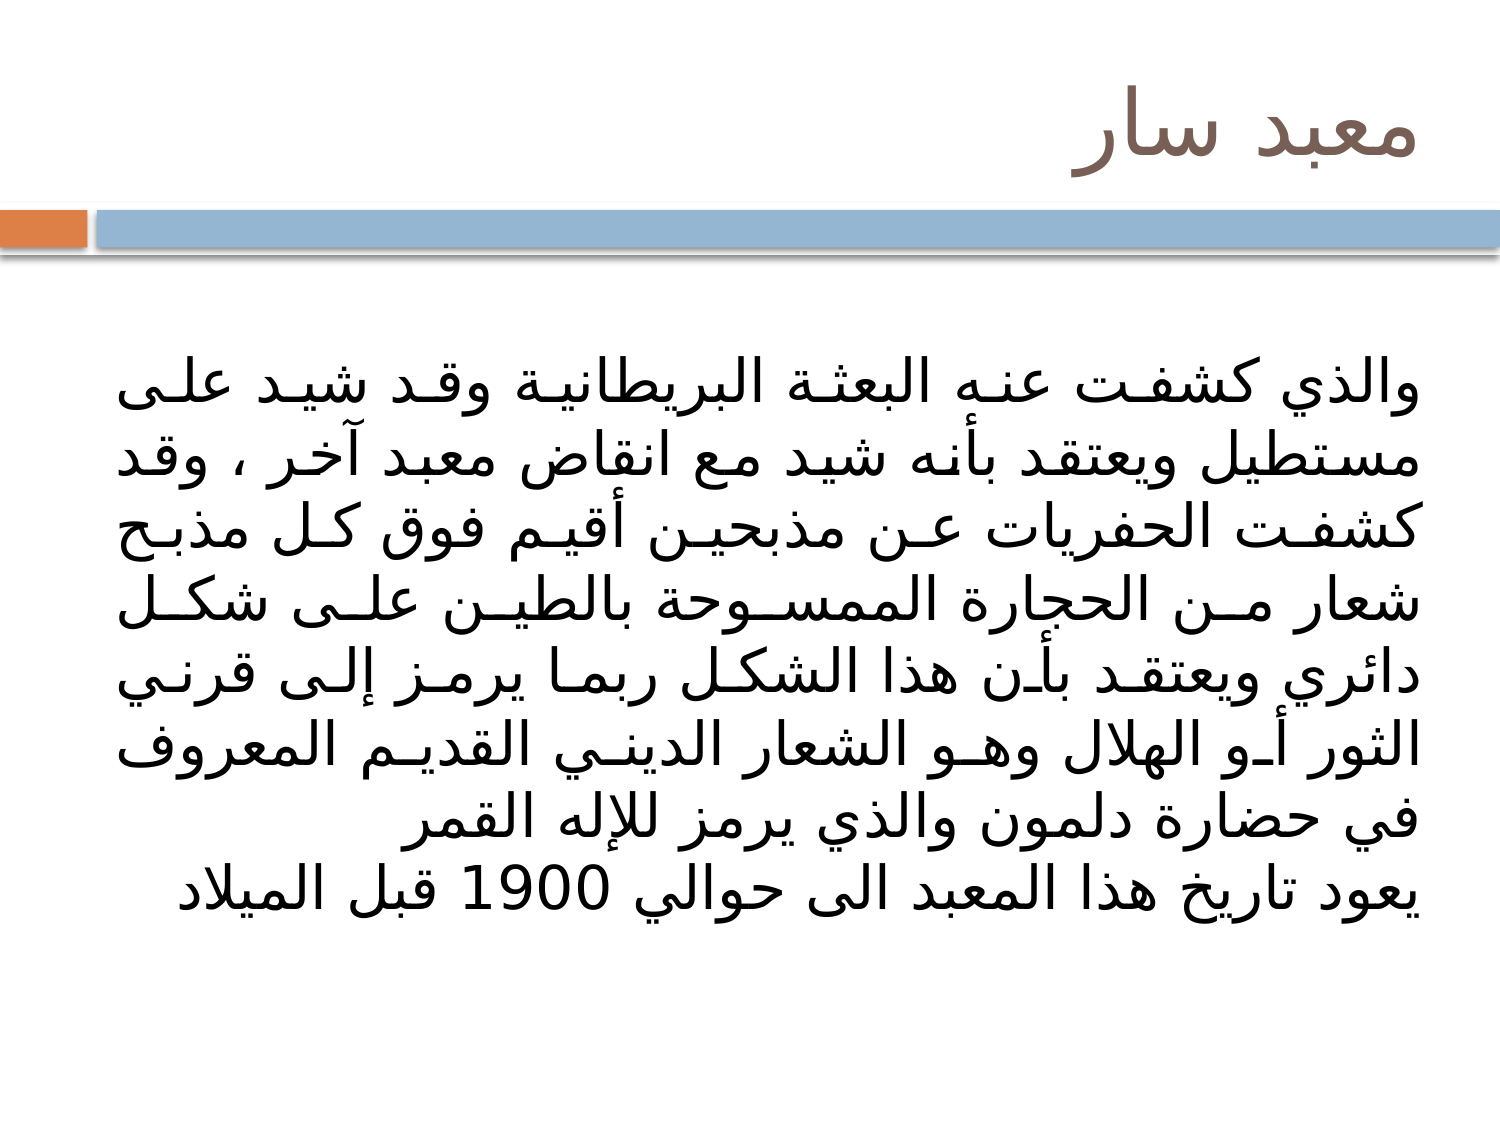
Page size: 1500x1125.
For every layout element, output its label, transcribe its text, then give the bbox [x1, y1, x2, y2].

title معبد سار [100, 37, 1438, 200]
list والذي كشفت عنه البعثة البريطانية وقد شيد على مستطيل ويعتقد بأنه شيد مع انقاض معبد آخر ، وقد كشفت الحفريات عن مذبحين أقيم فوق كل مذبح شعار من الحجارة الممسوحة بالطين على شكل دائري ويعتقد بأن هذا الشكل ربما يرمز إلى قرني الثور أو الهلال وهو الشعار الديني القديم المعروف في حضارة دلمون والذي يرمز للإله القمر يعود تاريخ هذا المعبد الى حوالي 1900 قبل الميلاد [100, 262, 1438, 1000]
